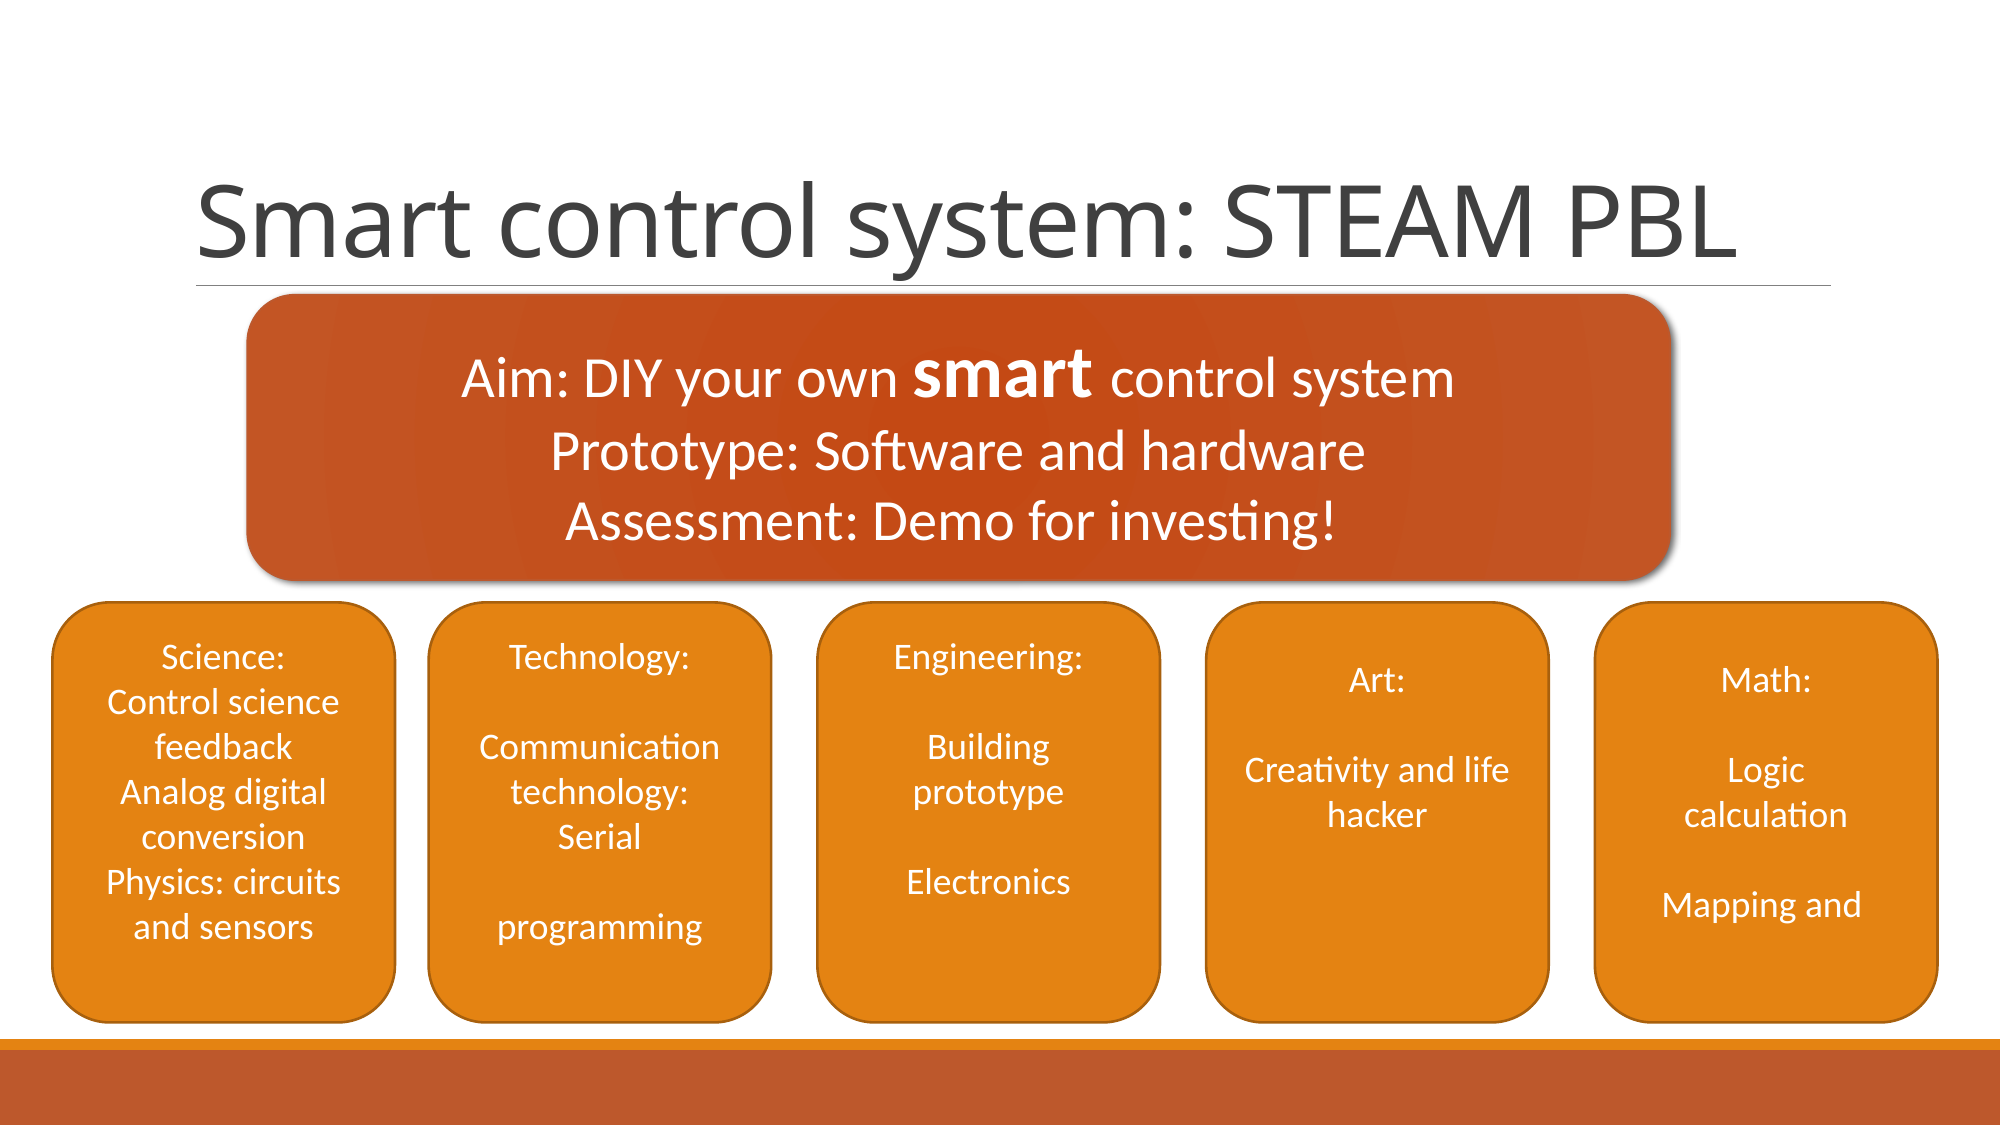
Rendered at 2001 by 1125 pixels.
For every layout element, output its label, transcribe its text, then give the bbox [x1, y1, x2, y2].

text_box Science: Control science feedback Analog digital conversion Physics: circuits and sensors [51, 601, 397, 1024]
text_box Technology: Communication technology: Serial programming [427, 601, 773, 1024]
text_box Aim: DIY your own smart control system Prototype: Software and hardware Assessment: Demo for investing! [246, 293, 1671, 581]
text_box Art: Creativity and life hacker [1204, 601, 1551, 1024]
text_box Engineering: Building prototype Electronics [816, 601, 1162, 1024]
title Smart control system: STEAM PBL [180, 47, 1830, 285]
text_box Math: Logic calculation Mapping and [1593, 601, 1939, 1024]
